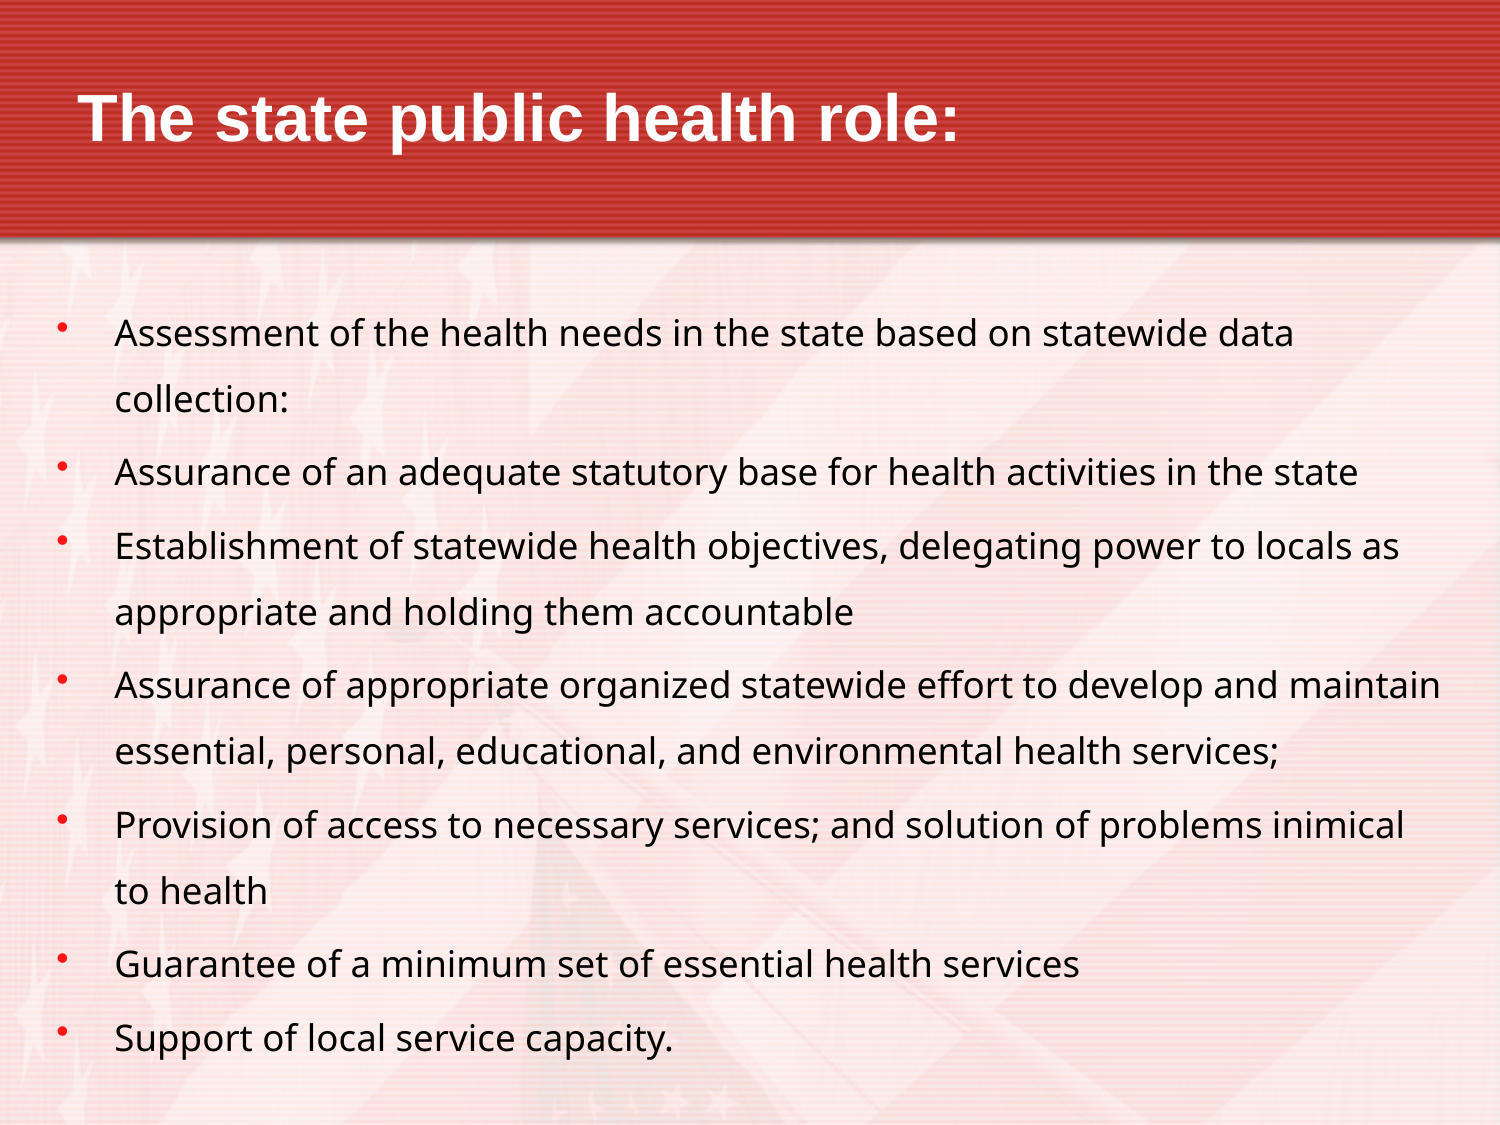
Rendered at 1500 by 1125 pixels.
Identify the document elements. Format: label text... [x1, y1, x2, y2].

title The state public health role: [62, 62, 1388, 163]
picture [0, 0, 1500, 1125]
list Assessment of the health needs in the state based on statewide data collection: Assurance of an adequate statutory base for health activities in the state Establishment of statewide health objectives, delegating power to locals as appropriate and holding them accountable Assurance of appropriate organized statewide effort to develop and maintain essential, personal, educational, and environmental health services; Provision of access to necessary services; and solution of problems inimical to health Guarantee of a minimum set of essential health services Support of local service capacity. [41, 279, 1459, 1094]
